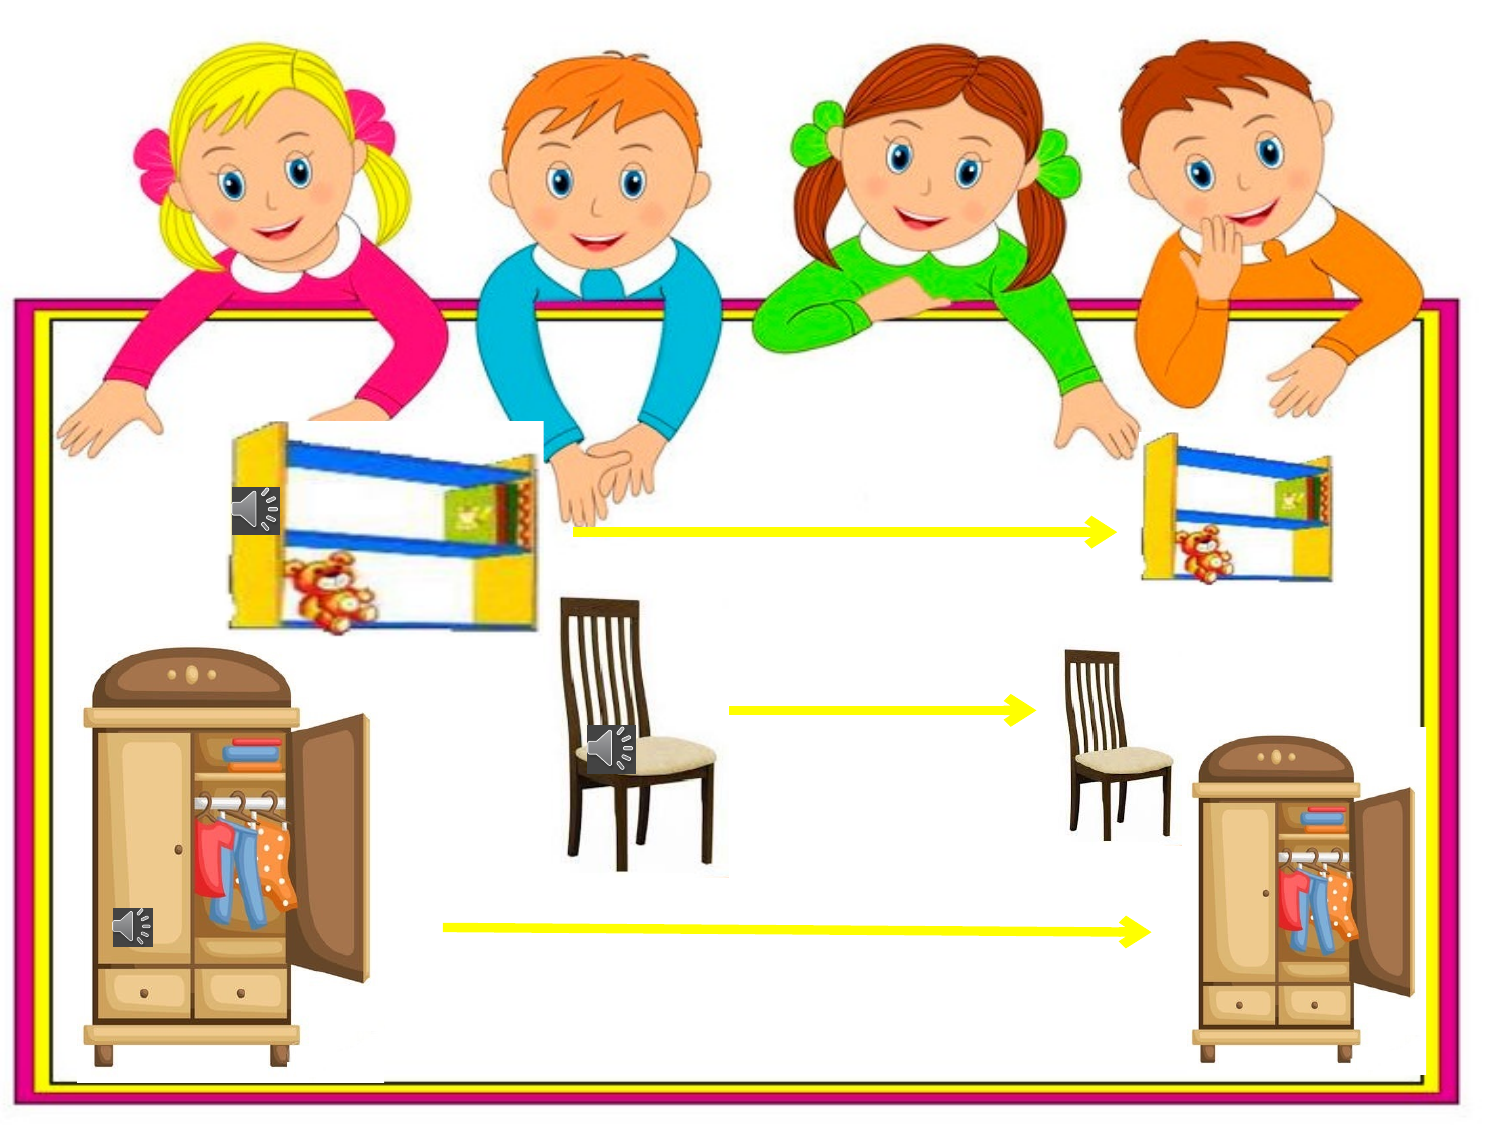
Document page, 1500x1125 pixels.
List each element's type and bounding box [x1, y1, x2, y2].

text_box [442, 927, 1152, 933]
picture [0, 0, 1500, 1125]
